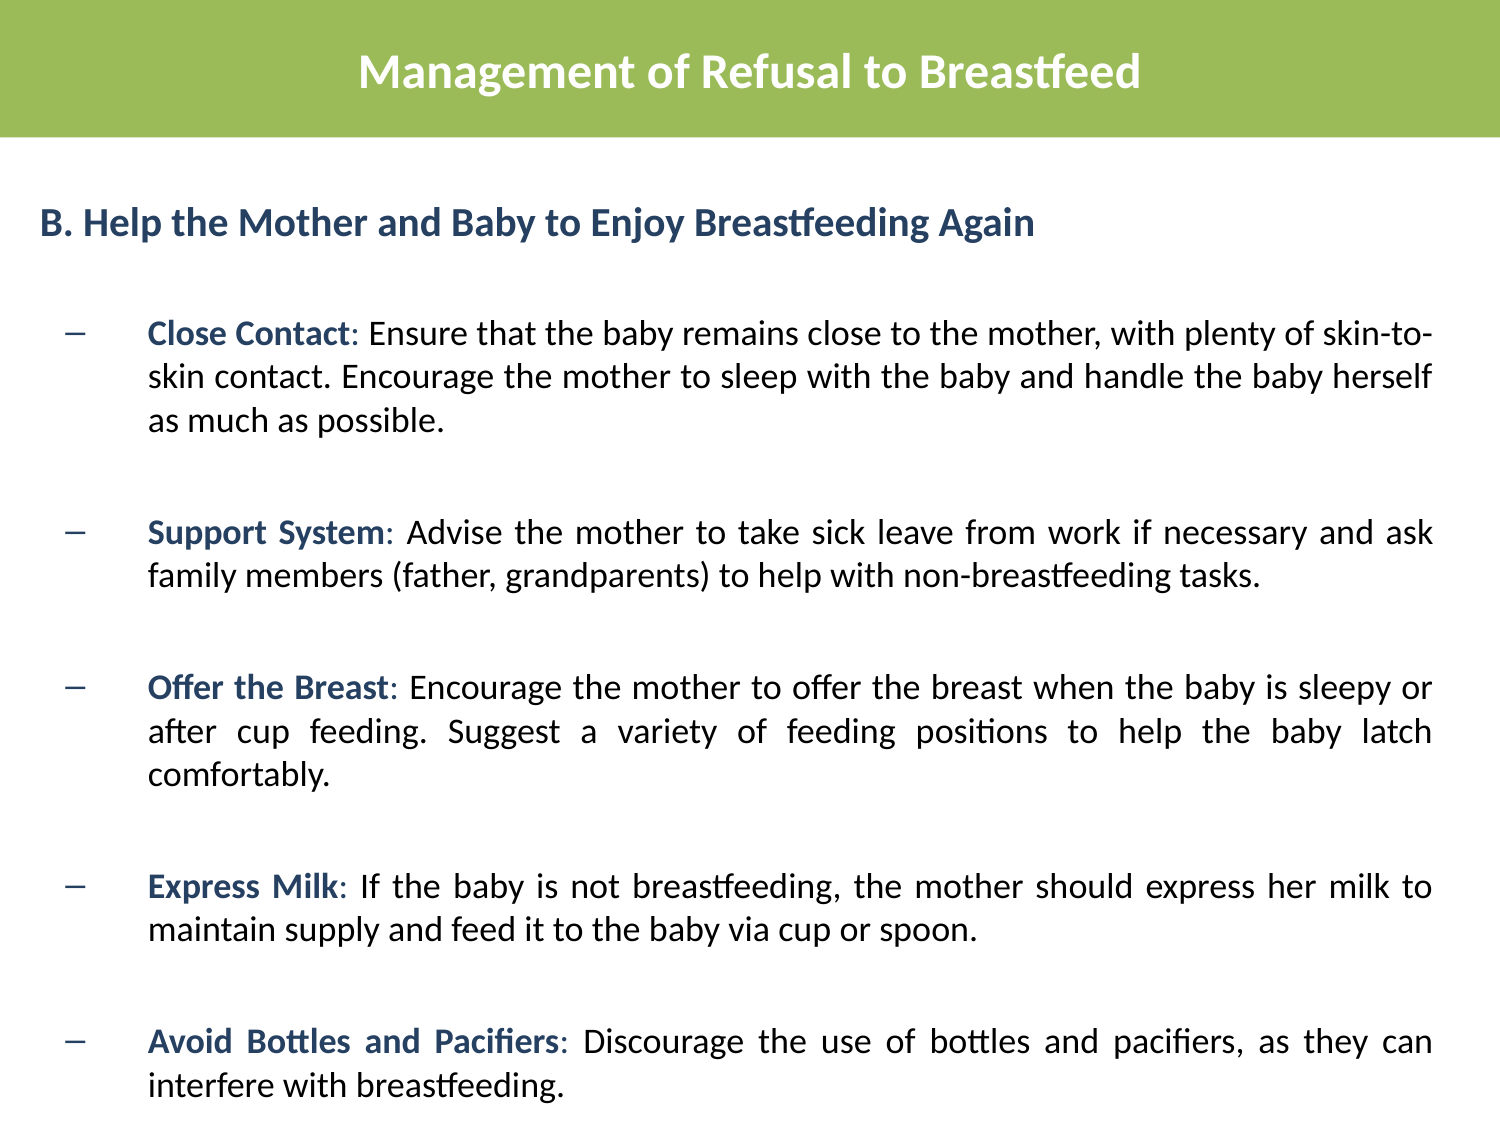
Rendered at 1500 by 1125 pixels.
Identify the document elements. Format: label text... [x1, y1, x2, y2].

list B. Help the Mother and Baby to Enjoy Breastfeeding Again Close Contact: Ensure that the baby remains close to the mother, with plenty of skin-to-skin contact. Encourage the mother to sleep with the baby and handle the baby herself as much as possible. Support System: Advise the mother to take sick leave from work if necessary and ask family members (father, grandparents) to help with non-breastfeeding tasks. Offer the Breast: Encourage the mother to offer the breast when the baby is sleepy or after cup feeding. Suggest a variety of feeding positions to help the baby latch comfortably. Express Milk: If the baby is not breastfeeding, the mother should express her milk to maintain supply and feed it to the baby via cup or spoon. Avoid Bottles and Pacifiers: Discourage the use of bottles and pacifiers, as they can interfere with breastfeeding. [24, 187, 1450, 1125]
text_box Management of Refusal to Breastfeed [0, 0, 1500, 138]
